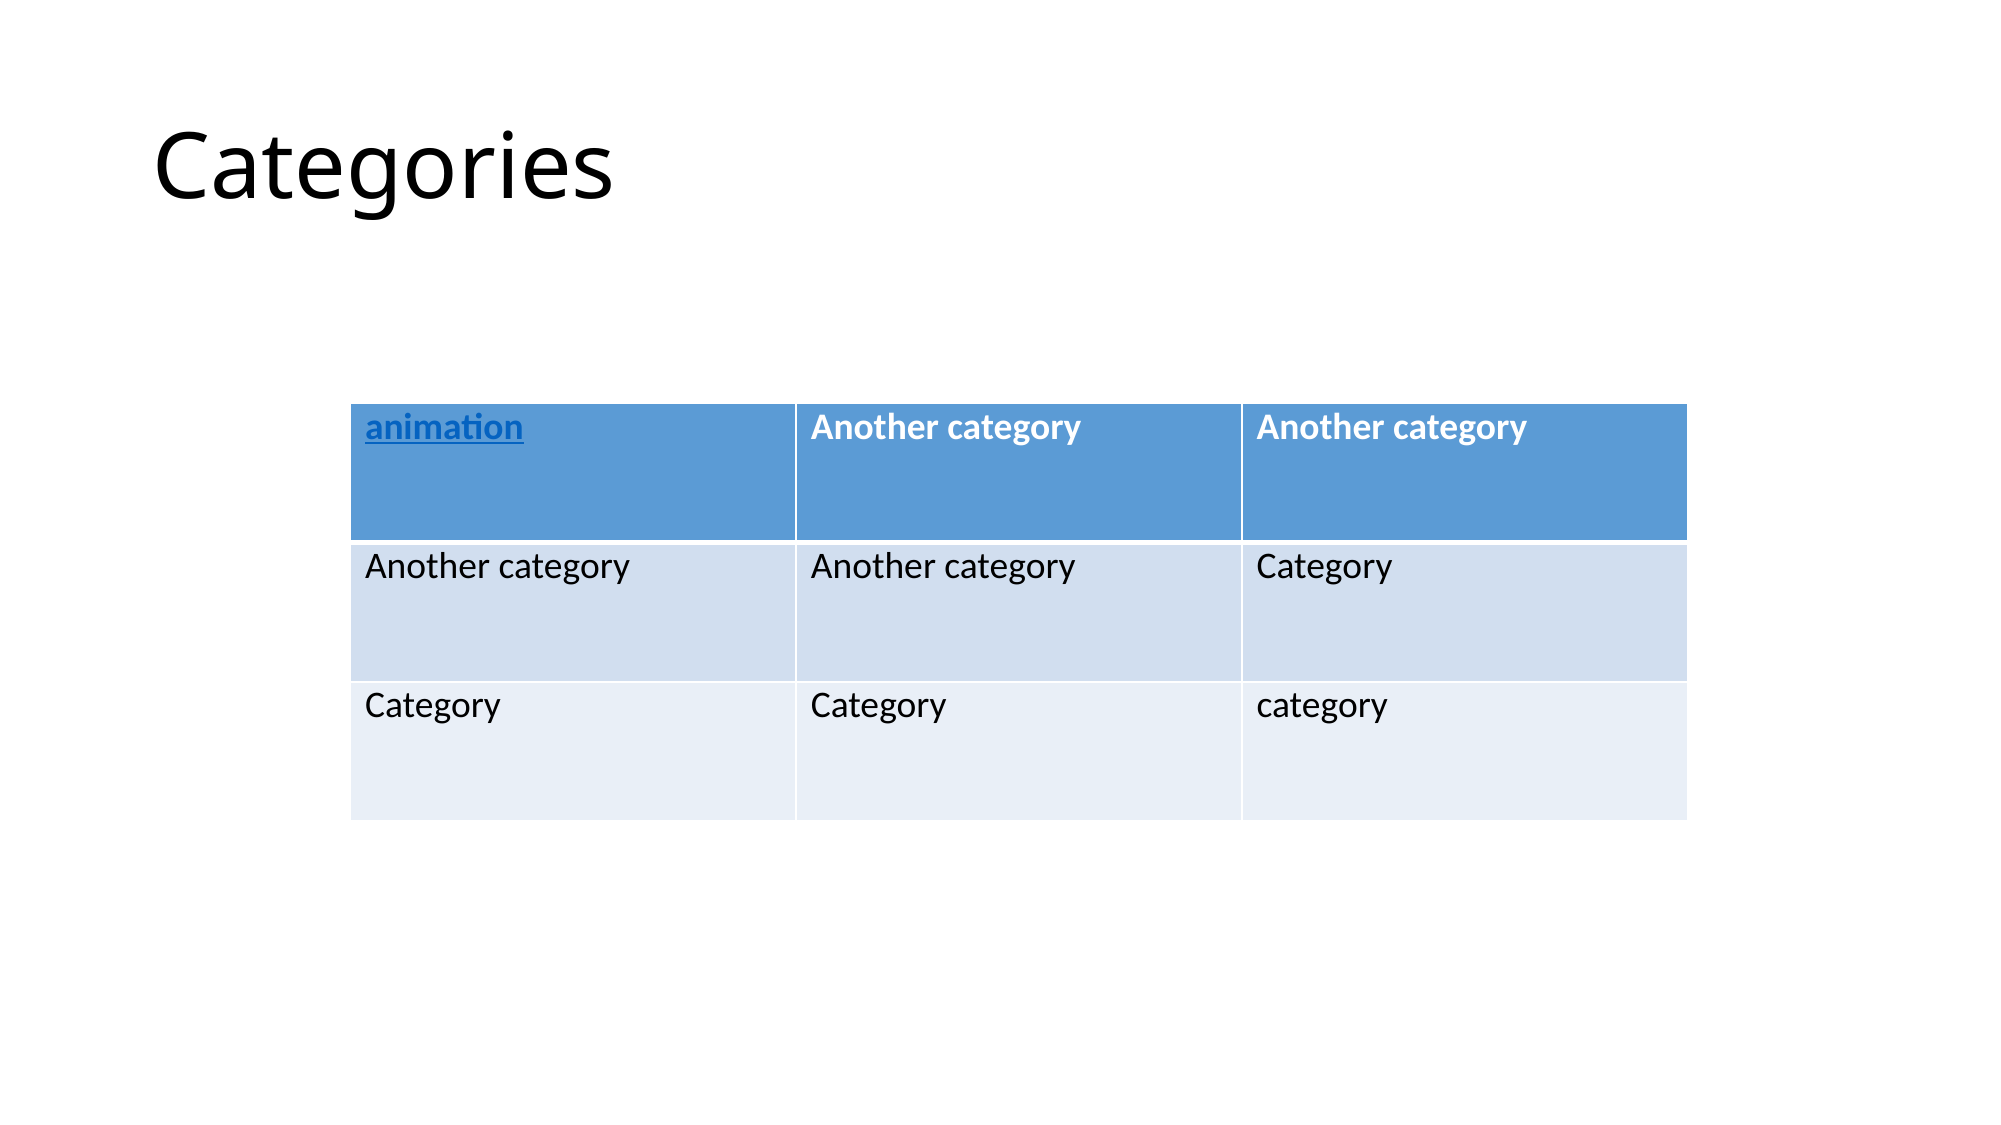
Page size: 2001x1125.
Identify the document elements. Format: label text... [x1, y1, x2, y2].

table_header animation [351, 404, 795, 540]
table_cell Category [351, 683, 795, 820]
table_cell Category [797, 683, 1241, 820]
table_cell Another category [797, 545, 1241, 681]
table_cell Category [1243, 545, 1687, 681]
table_header Another category [797, 404, 1241, 540]
table_header Another category [1243, 404, 1687, 540]
table_cell Another category [351, 545, 795, 681]
table_cell category [1243, 683, 1687, 820]
title Categories [137, 59, 1863, 278]
